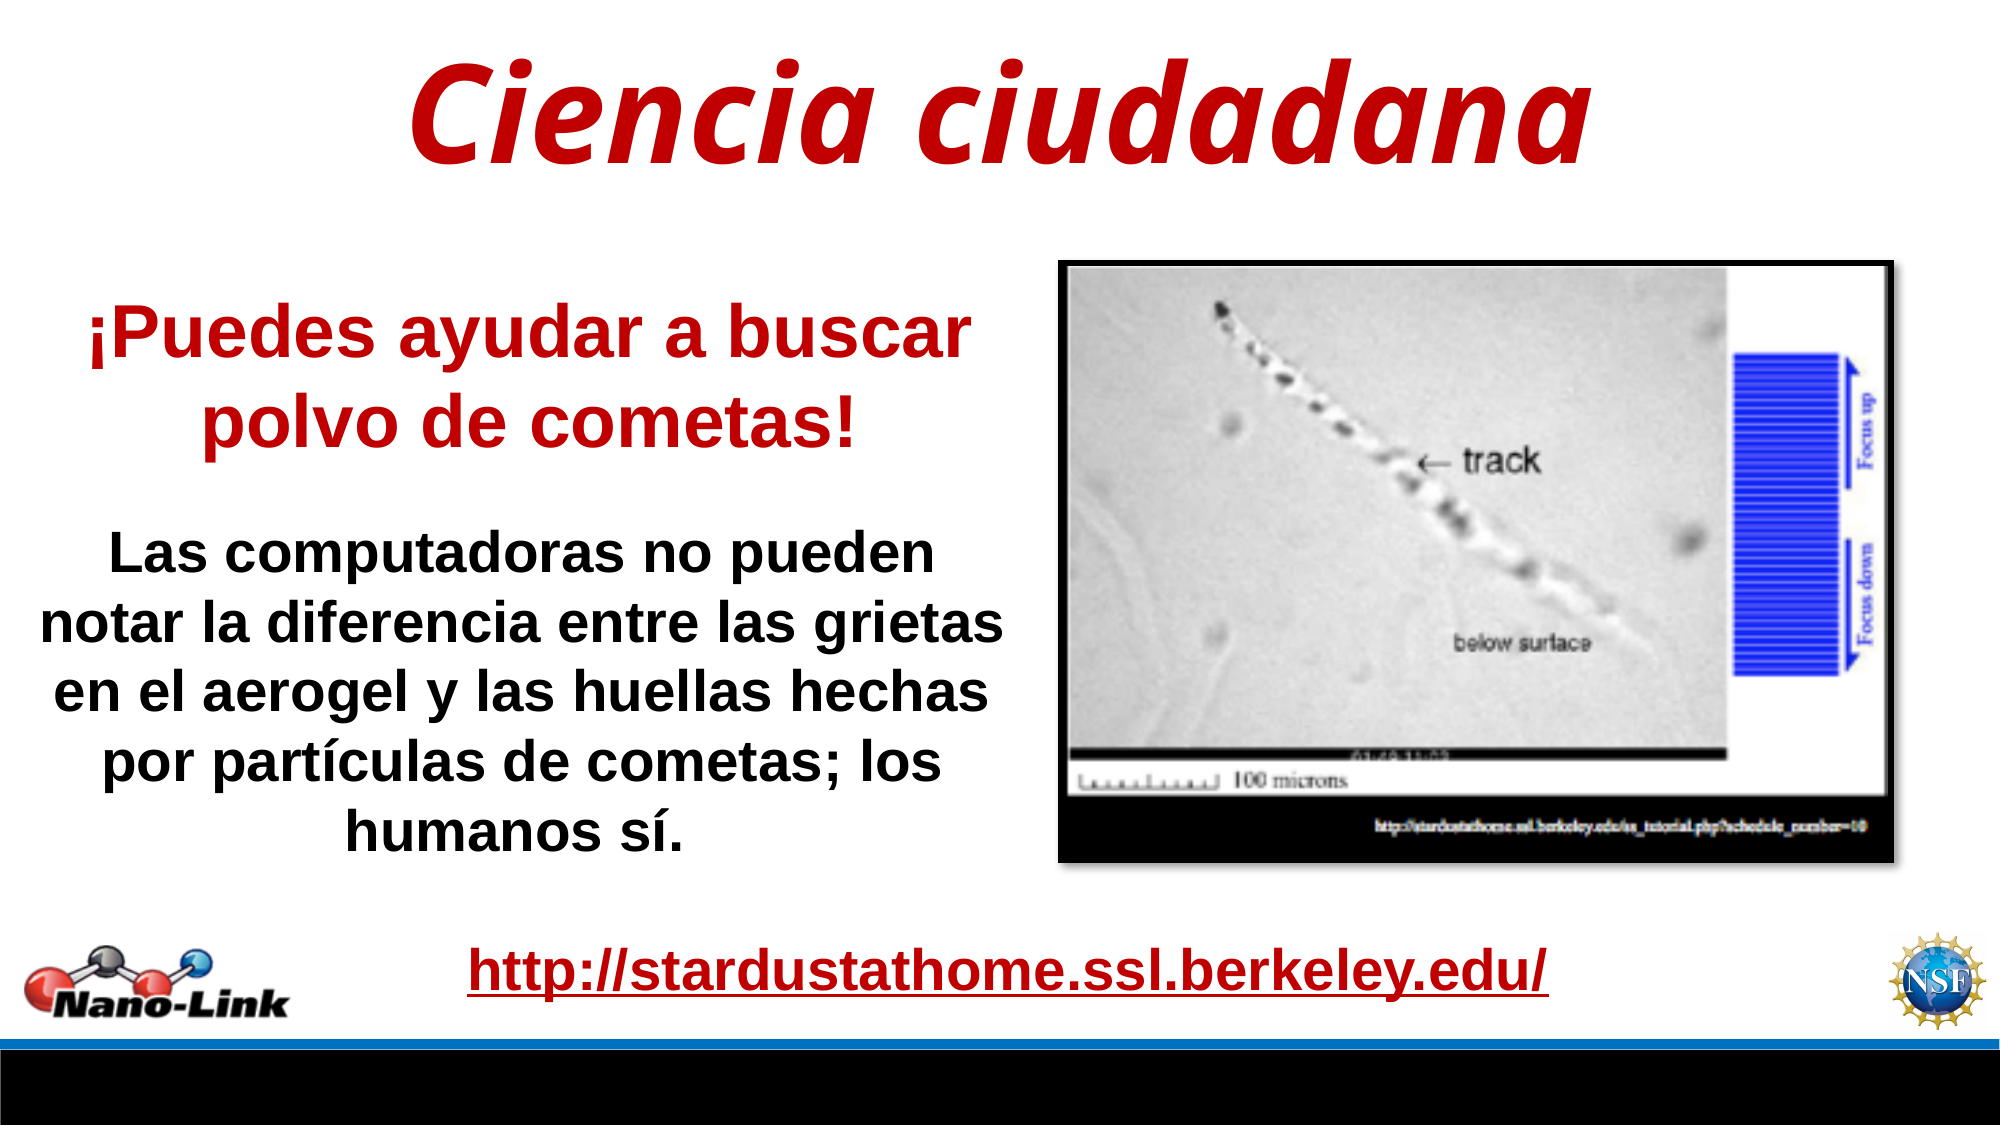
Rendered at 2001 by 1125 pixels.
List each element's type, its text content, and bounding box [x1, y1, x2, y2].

text_box ¡Puedes ayudar a buscar polvo de cometas! [59, 274, 1000, 470]
text_box Ciencia ciudadana [0, 13, 2000, 74]
text_box Ciencia ciudadana [0, 76, 2000, 188]
text_box Las computadoras no pueden notar la diferencia entre las grietas en el aerogel y las huellas hechas por partículas de cometas; los humanos sí. [37, 516, 1008, 861]
picture [1063, 265, 1889, 858]
text_box http://stardustathome.ssl.berkeley.edu/ [0, 924, 2000, 1010]
picture [16, 935, 305, 1032]
picture [1886, 931, 1988, 1032]
